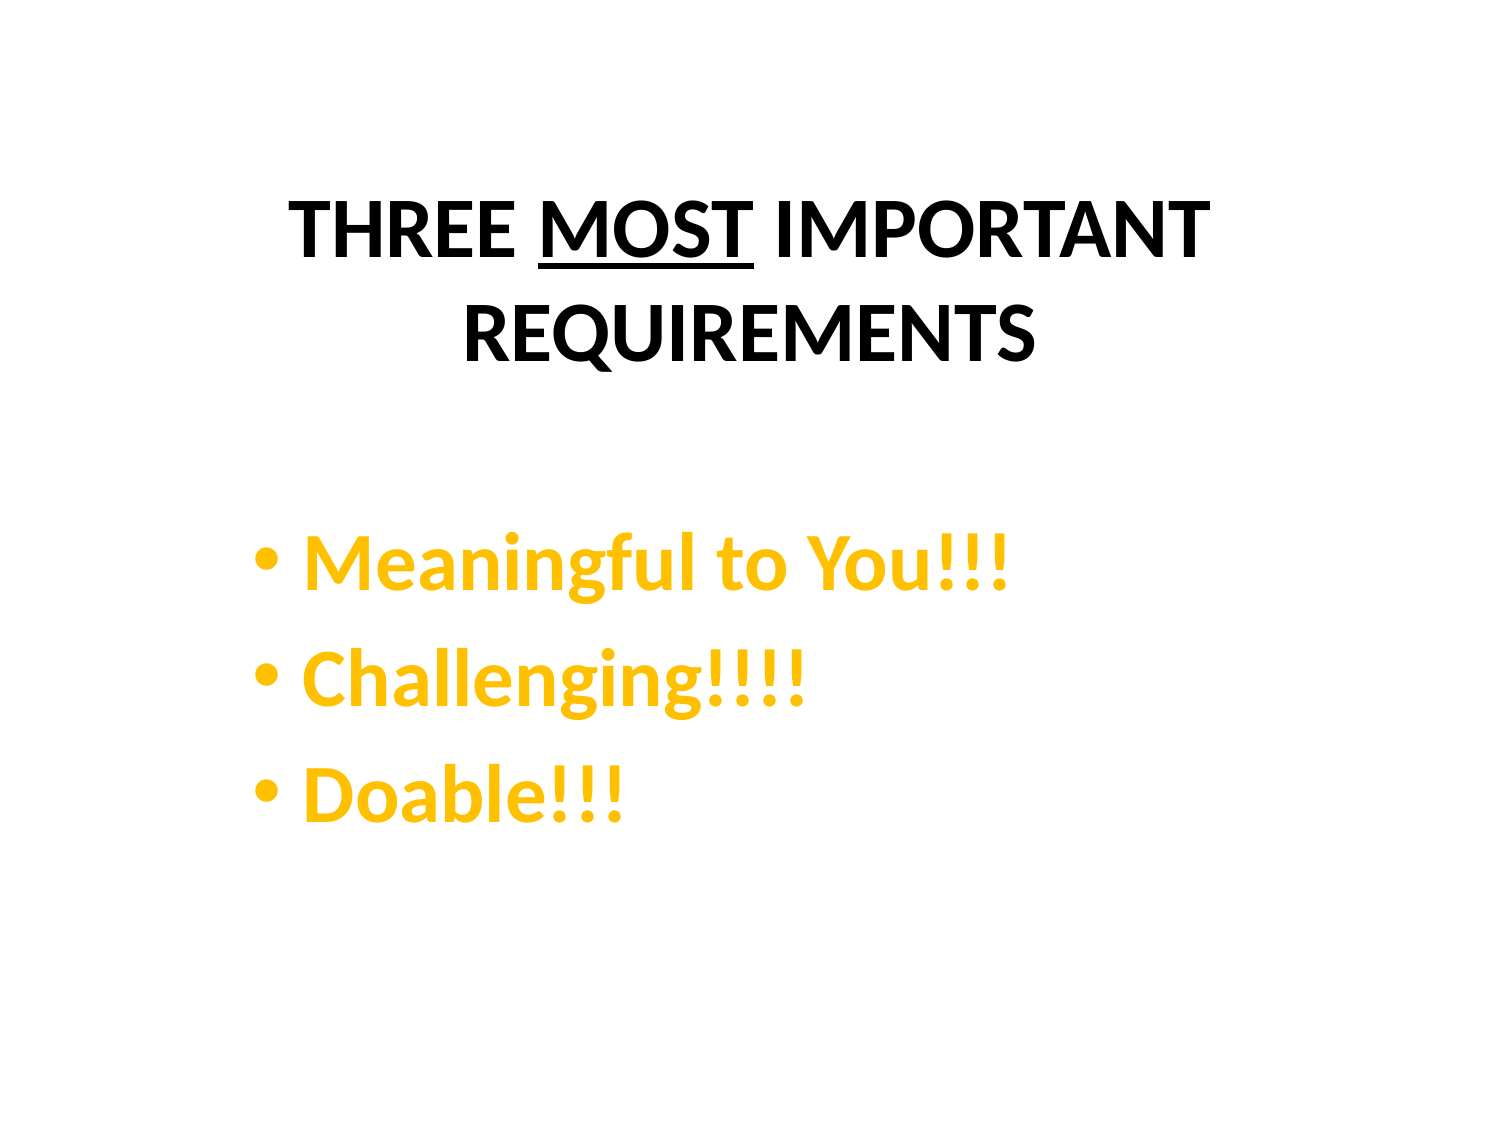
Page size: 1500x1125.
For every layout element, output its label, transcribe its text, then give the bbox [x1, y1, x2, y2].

title THREE MOST IMPORTANT REQUIREMENTS [75, 162, 1425, 388]
list Meaningful to You!!! Challenging!!!! Doable!!! [237, 500, 1313, 850]
